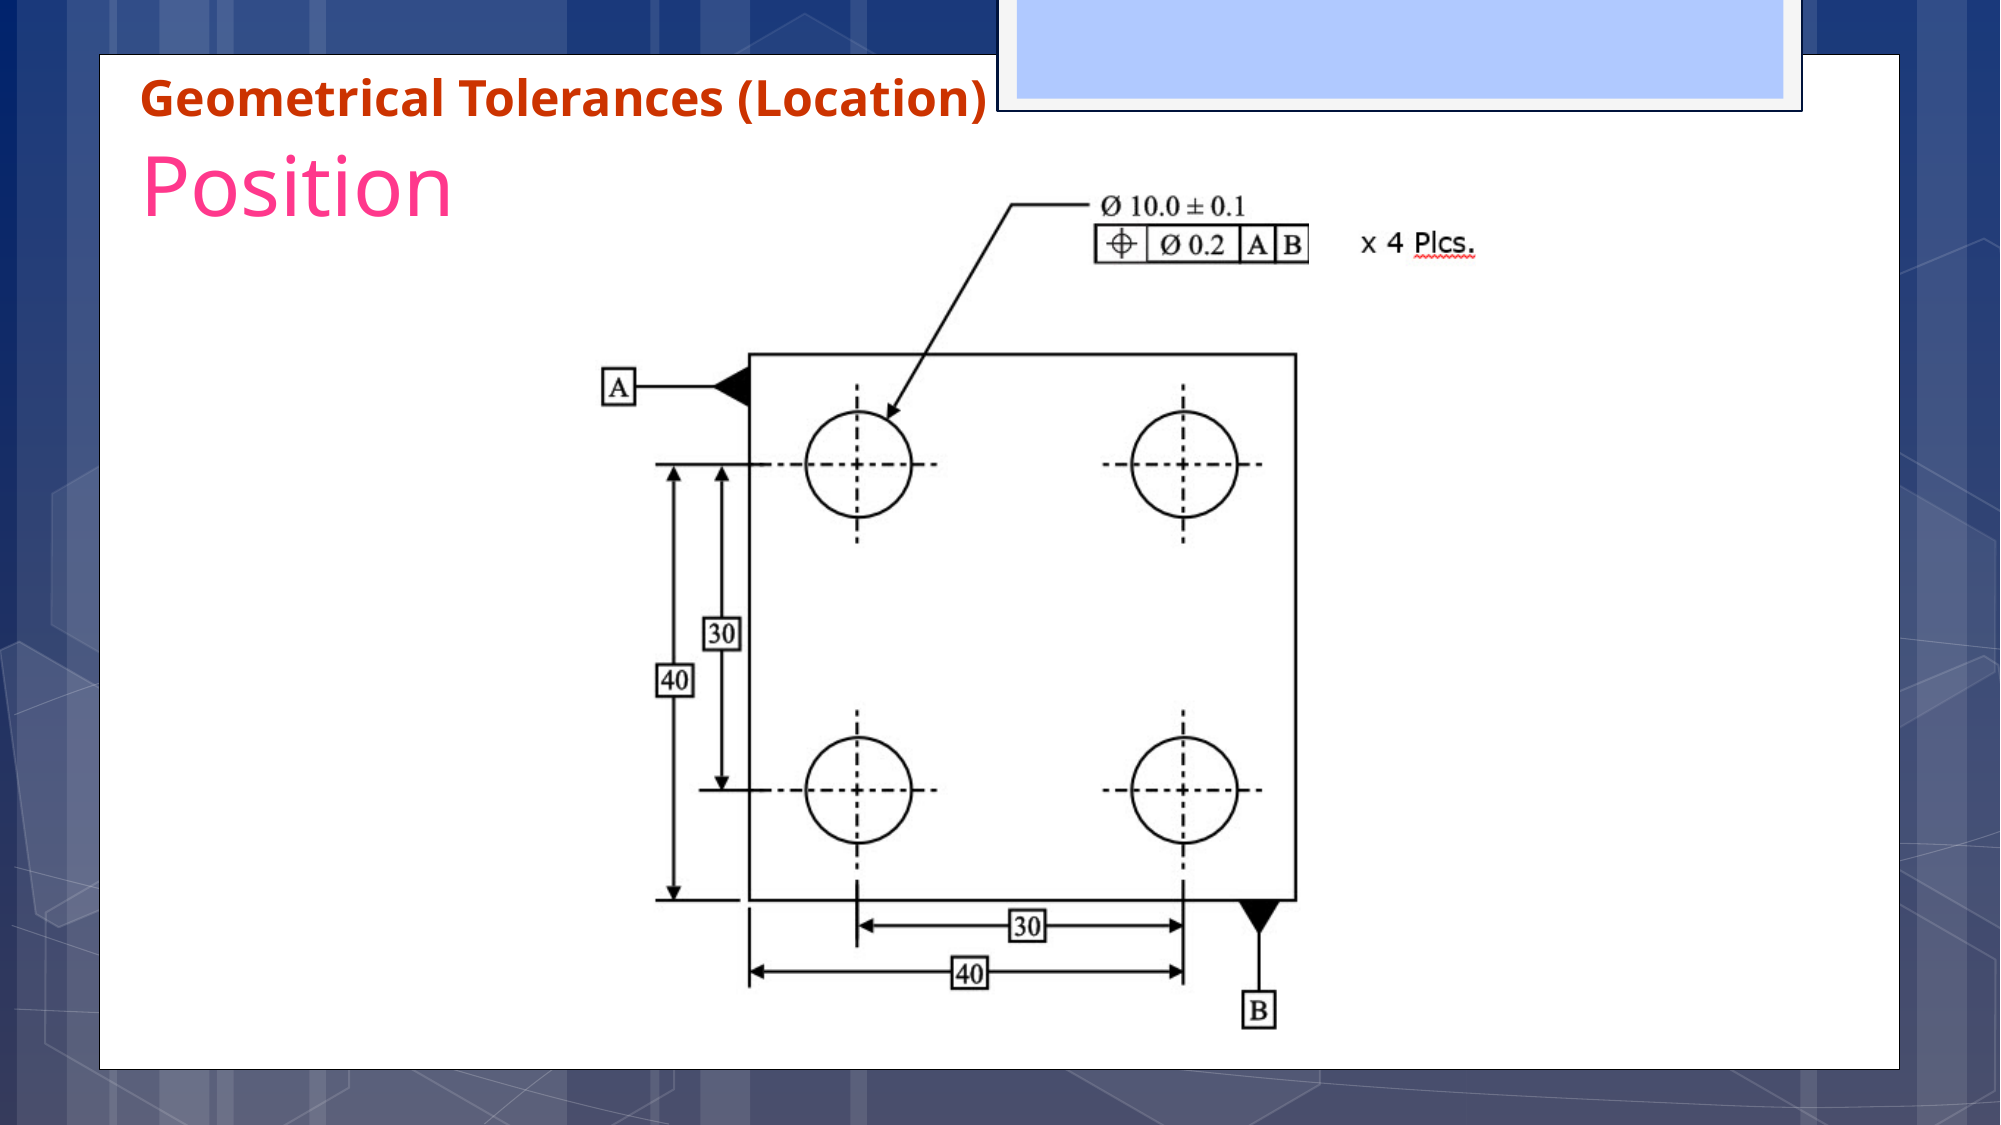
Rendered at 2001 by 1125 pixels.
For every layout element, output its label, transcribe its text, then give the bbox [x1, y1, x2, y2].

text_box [572, 184, 1476, 1066]
title Position [125, 96, 1662, 241]
text_box Geometrical Tolerances (Location) [124, 59, 1325, 134]
